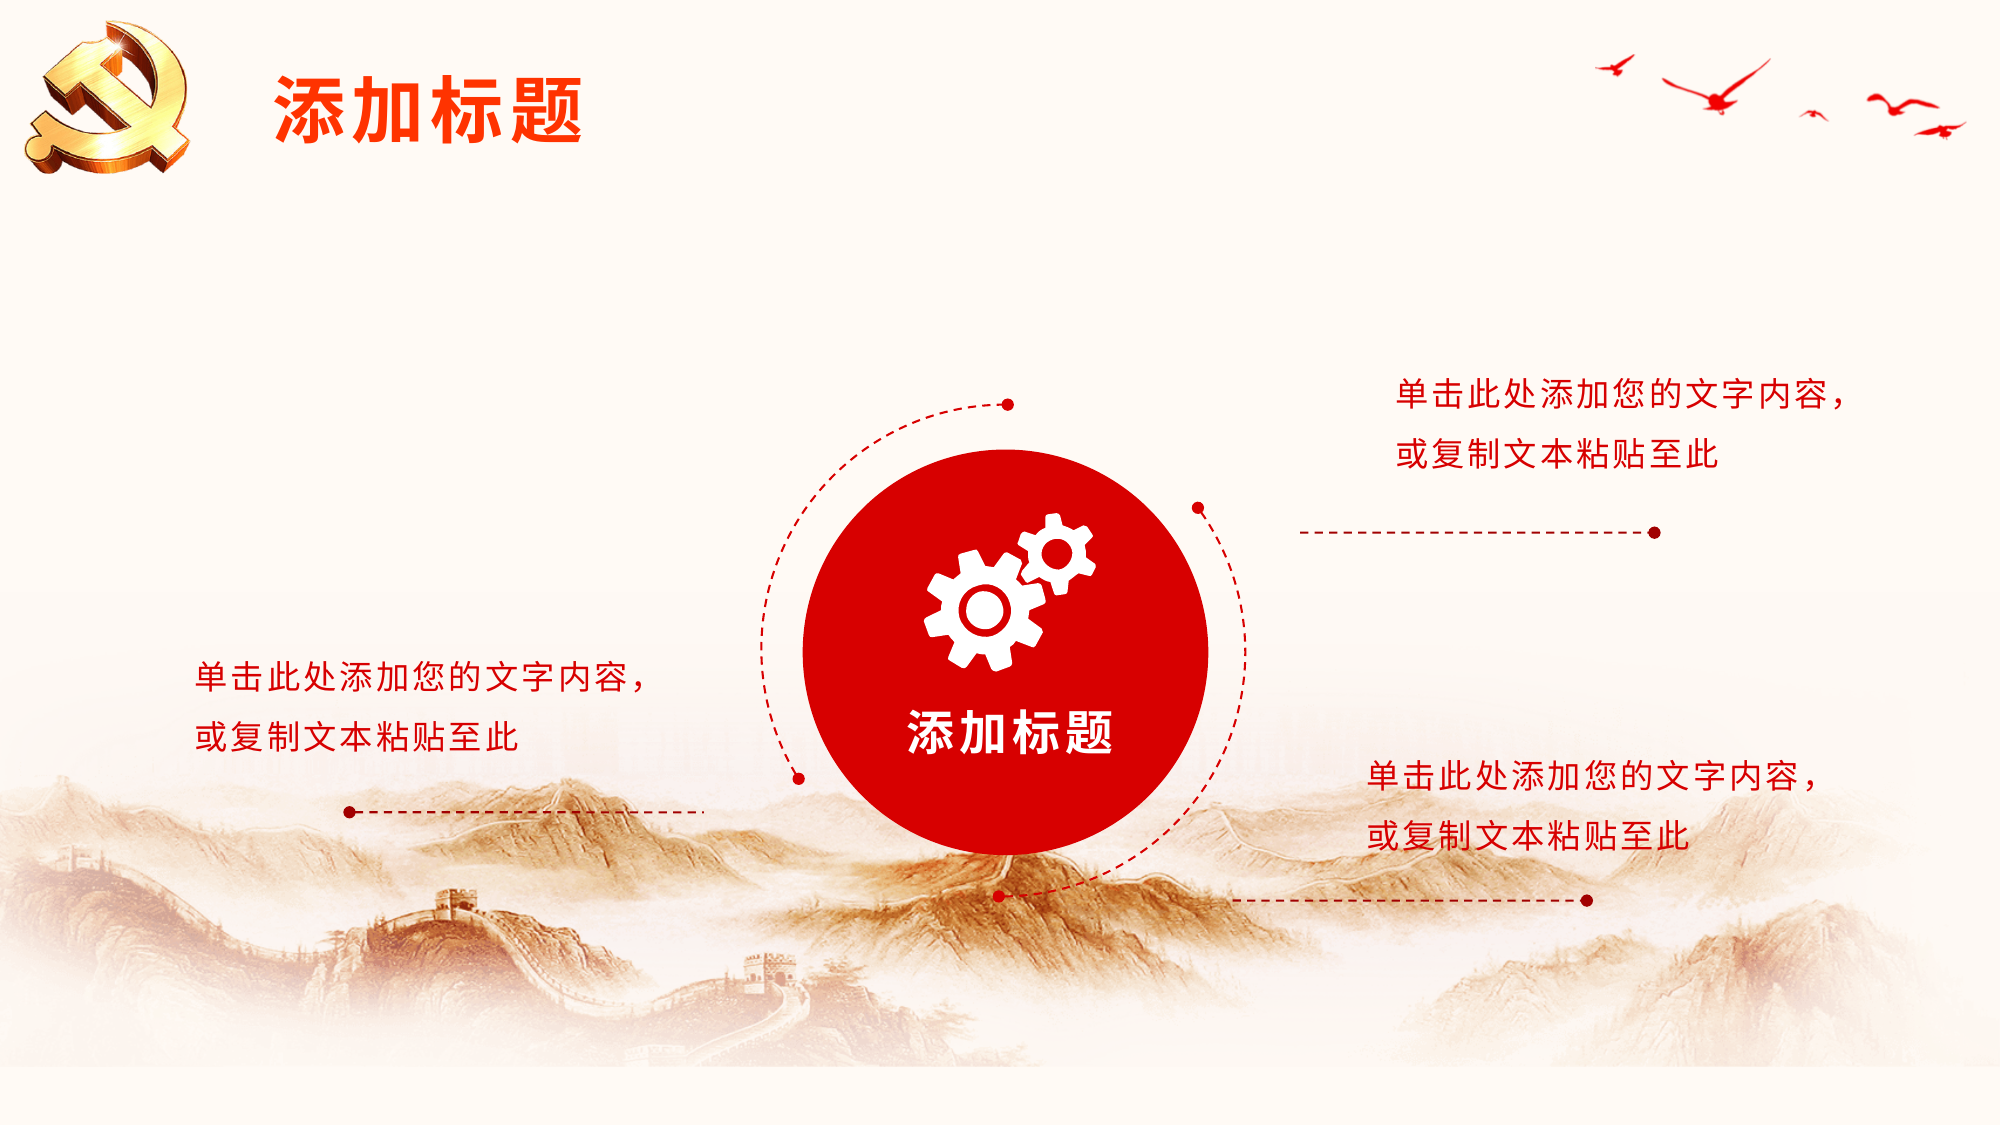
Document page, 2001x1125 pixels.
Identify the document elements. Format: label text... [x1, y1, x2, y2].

picture [20, 7, 195, 187]
text_box 单击此处添加您的文字内容，或复制文本粘贴至此 [1380, 346, 1852, 481]
text_box [760, 398, 1014, 785]
list 添加标题 [257, 56, 1676, 160]
text_box 添加标题 [882, 695, 1129, 768]
text_box [1017, 513, 1096, 596]
text_box 单击此处添加您的文字内容，或复制文本粘贴至此 [1351, 727, 1823, 863]
picture [0, 592, 2001, 1067]
text_box [923, 549, 1046, 672]
text_box [801, 448, 1210, 857]
text_box 单击此处添加您的文字内容，或复制文本粘贴至此 [179, 628, 651, 764]
picture [1595, 54, 1967, 141]
text_box [992, 501, 1247, 903]
